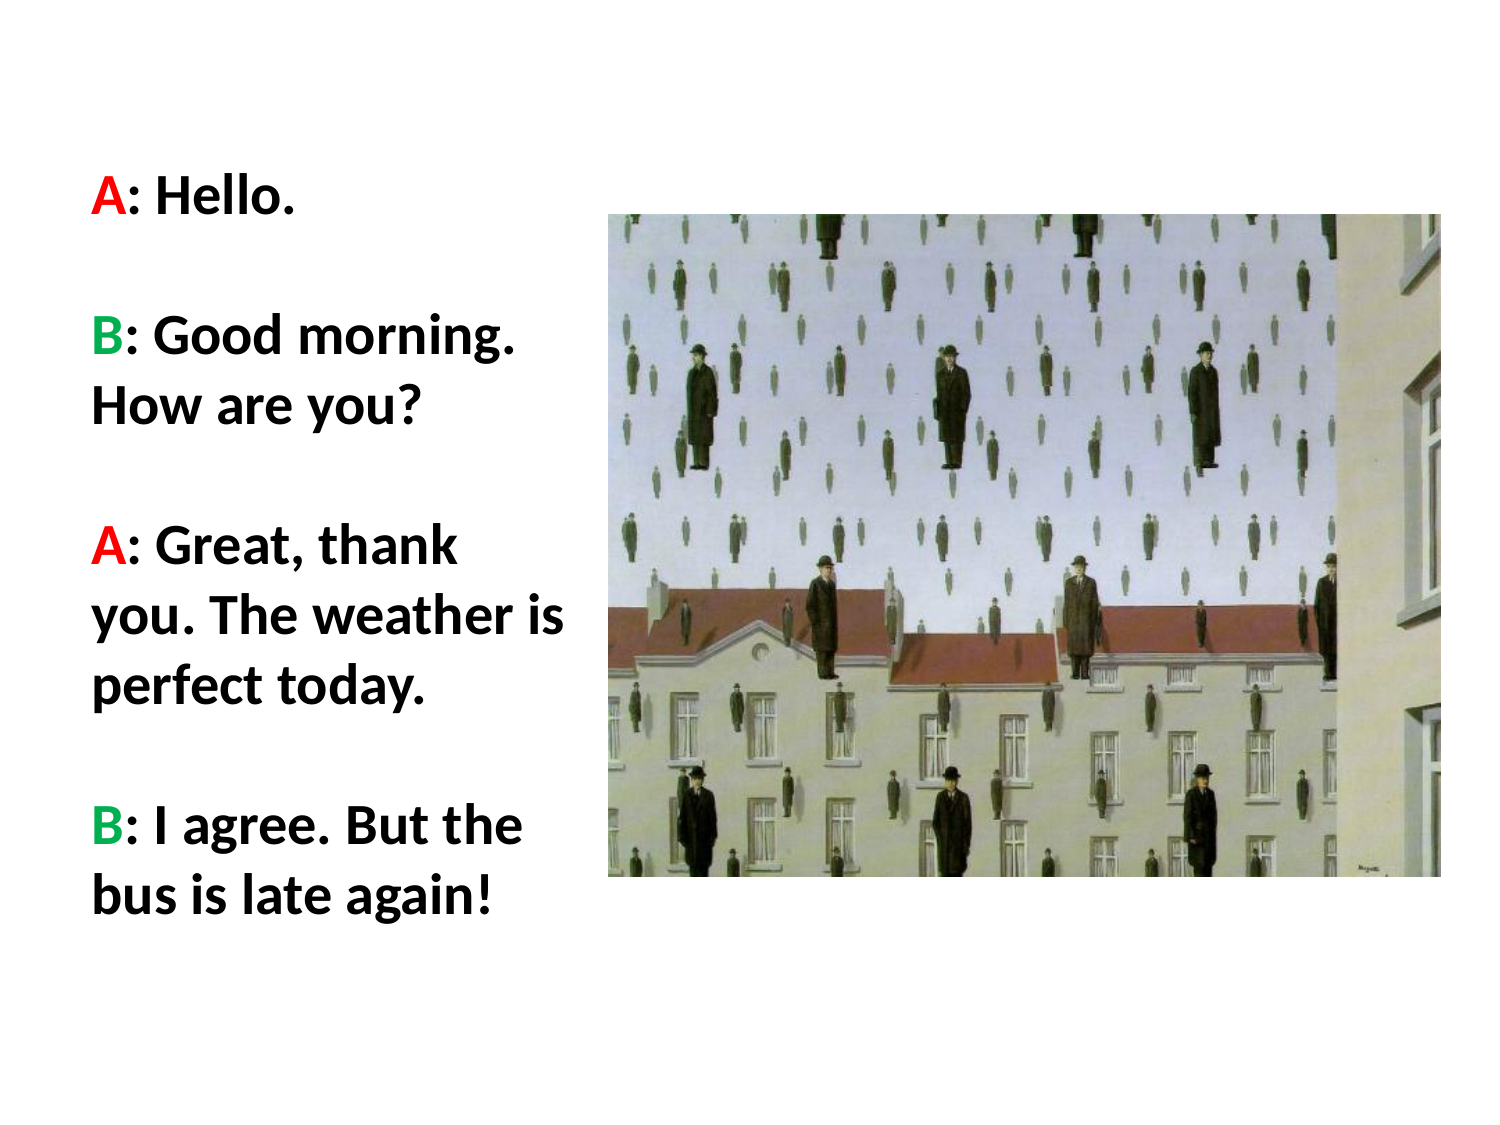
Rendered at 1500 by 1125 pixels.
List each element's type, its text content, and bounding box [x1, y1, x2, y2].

text_box A: Hello. B: Good morning. How are you? A: Great, thank you. The weather is perfect today. B: I agree. But the bus is late again! [76, 149, 585, 934]
picture [607, 214, 1441, 877]
